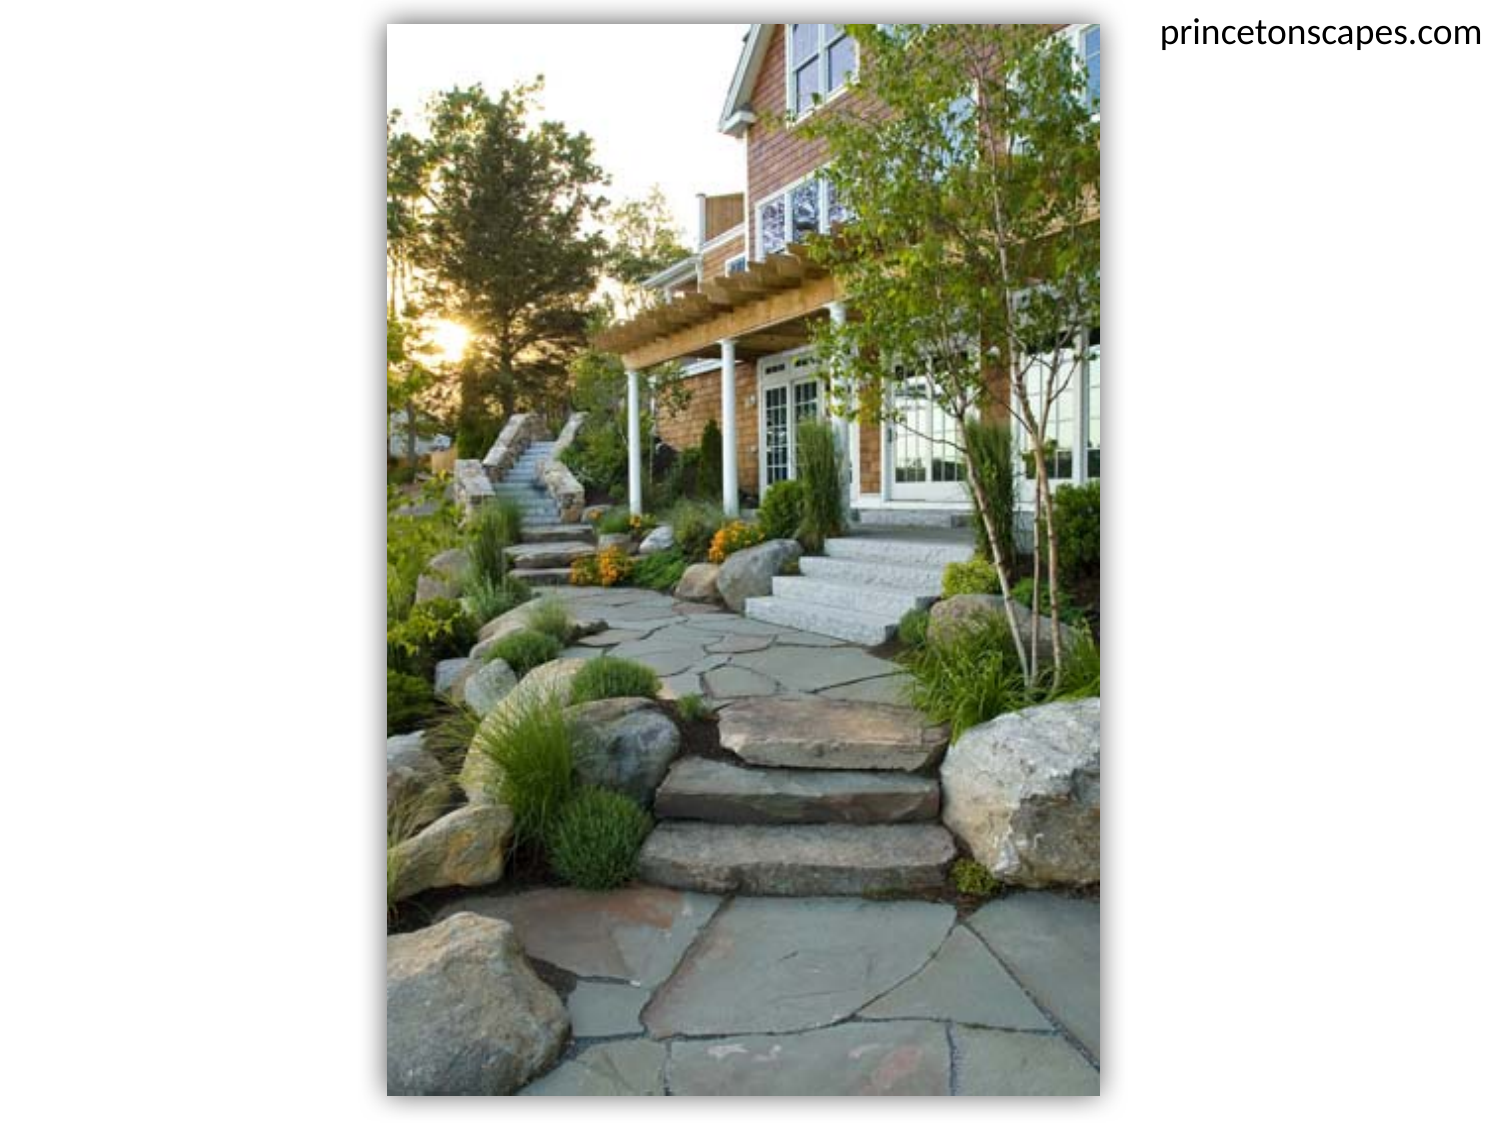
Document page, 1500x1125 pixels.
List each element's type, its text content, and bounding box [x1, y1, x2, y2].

picture [387, 24, 1101, 1096]
text_box princetonscapes.com [1145, 0, 1498, 60]
